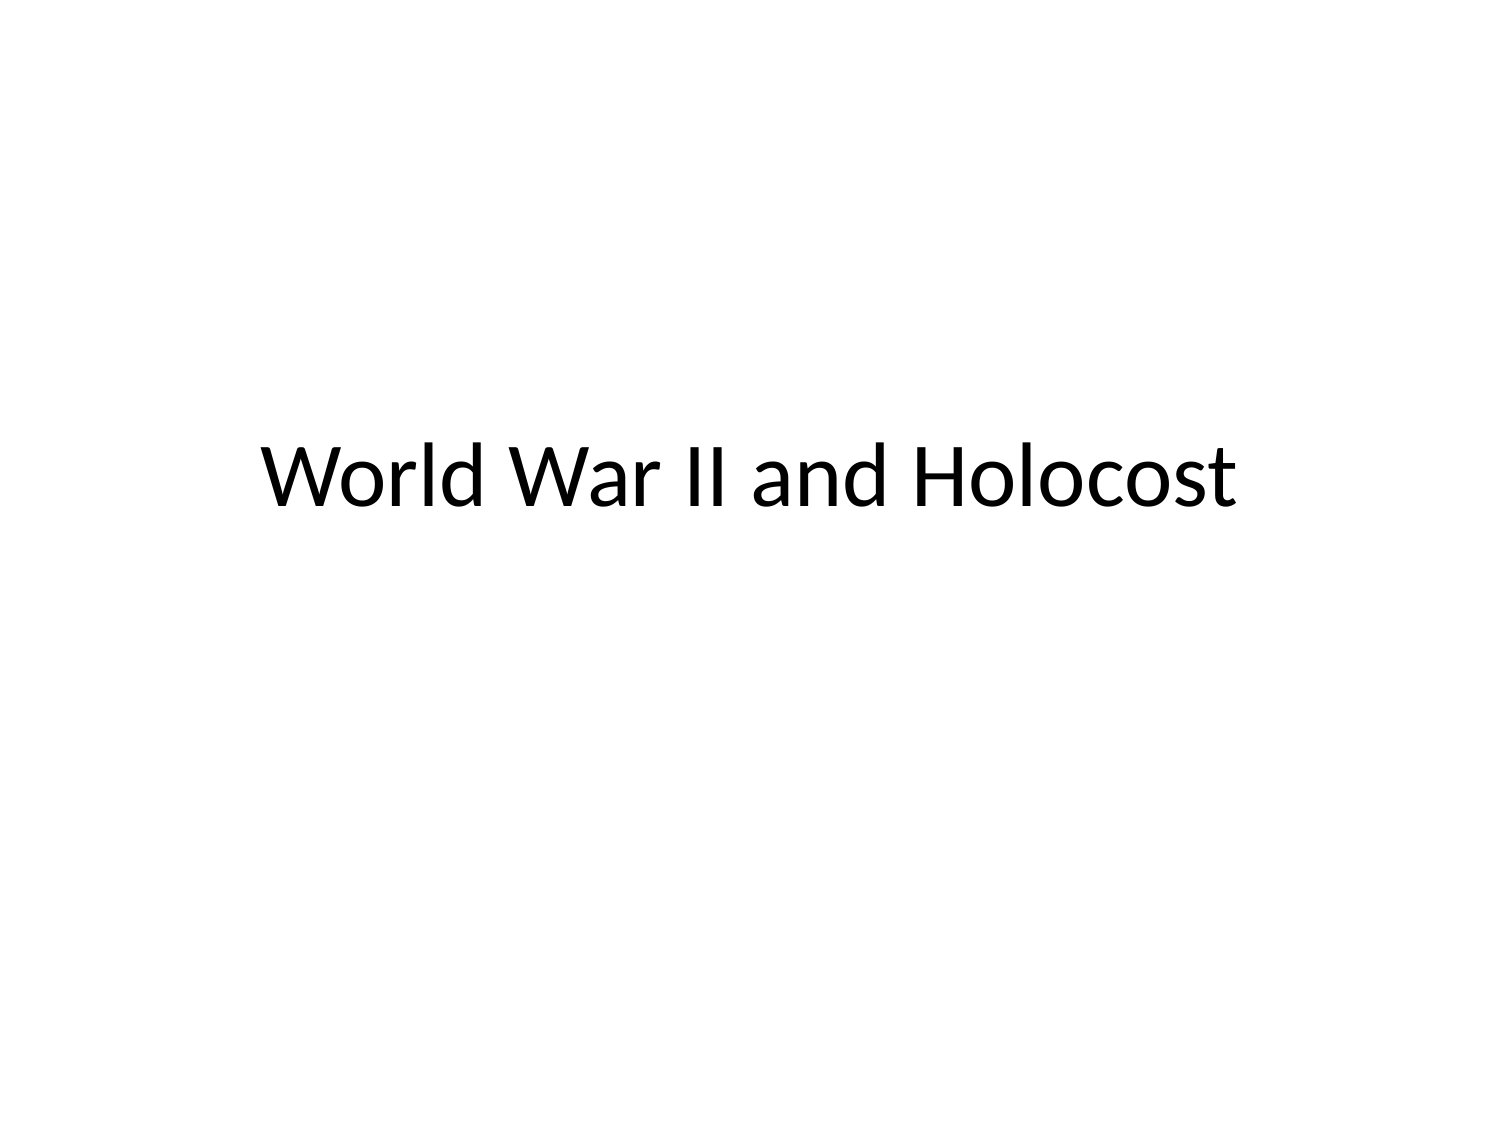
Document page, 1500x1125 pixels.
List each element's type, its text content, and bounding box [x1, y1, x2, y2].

title World War II and Holocost [112, 349, 1388, 591]
